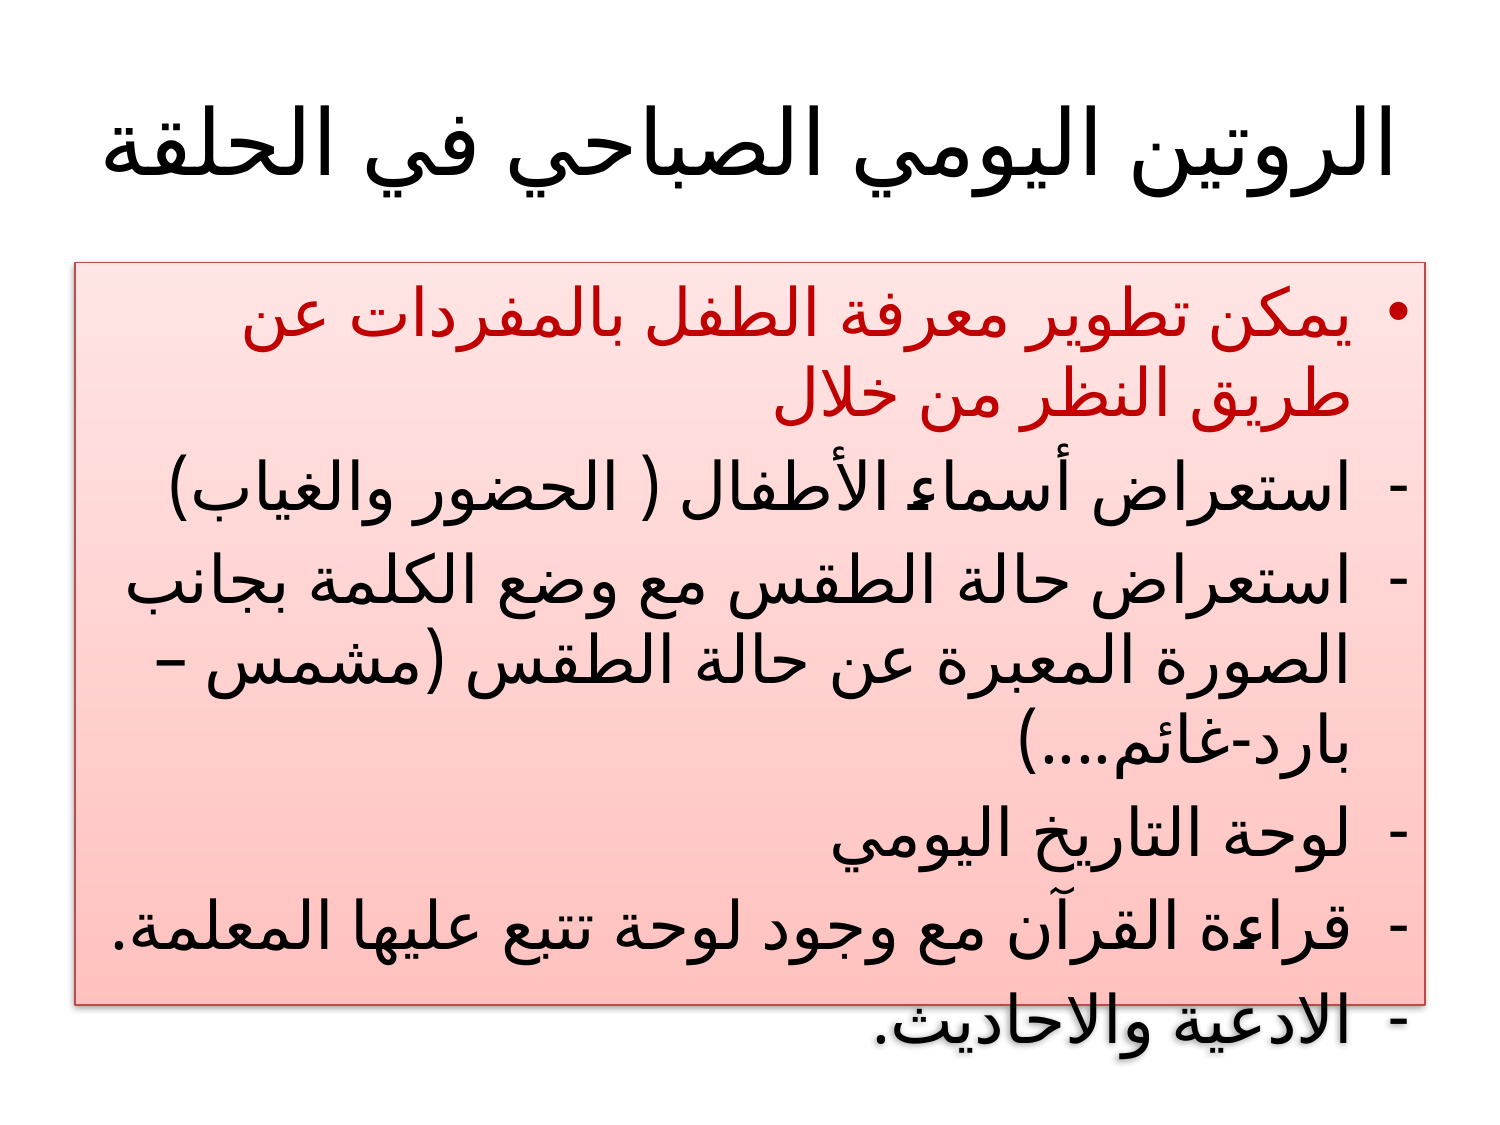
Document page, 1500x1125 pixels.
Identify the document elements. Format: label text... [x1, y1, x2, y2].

title الروتين اليومي الصباحي في الحلقة [75, 45, 1425, 233]
list يمكن تطوير معرفة الطفل بالمفردات عن طريق النظر من خلال استعراض أسماء الأطفال ( الحضور والغياب) استعراض حالة الطقس مع وضع الكلمة بجانب الصورة المعبرة عن حالة الطقس (مشمس – بارد-غائم....) لوحة التاريخ اليومي قراءة القرآن مع وجود لوحة تتبع عليها المعلمة. الادعية والاحاديث. [74, 262, 1426, 1006]
